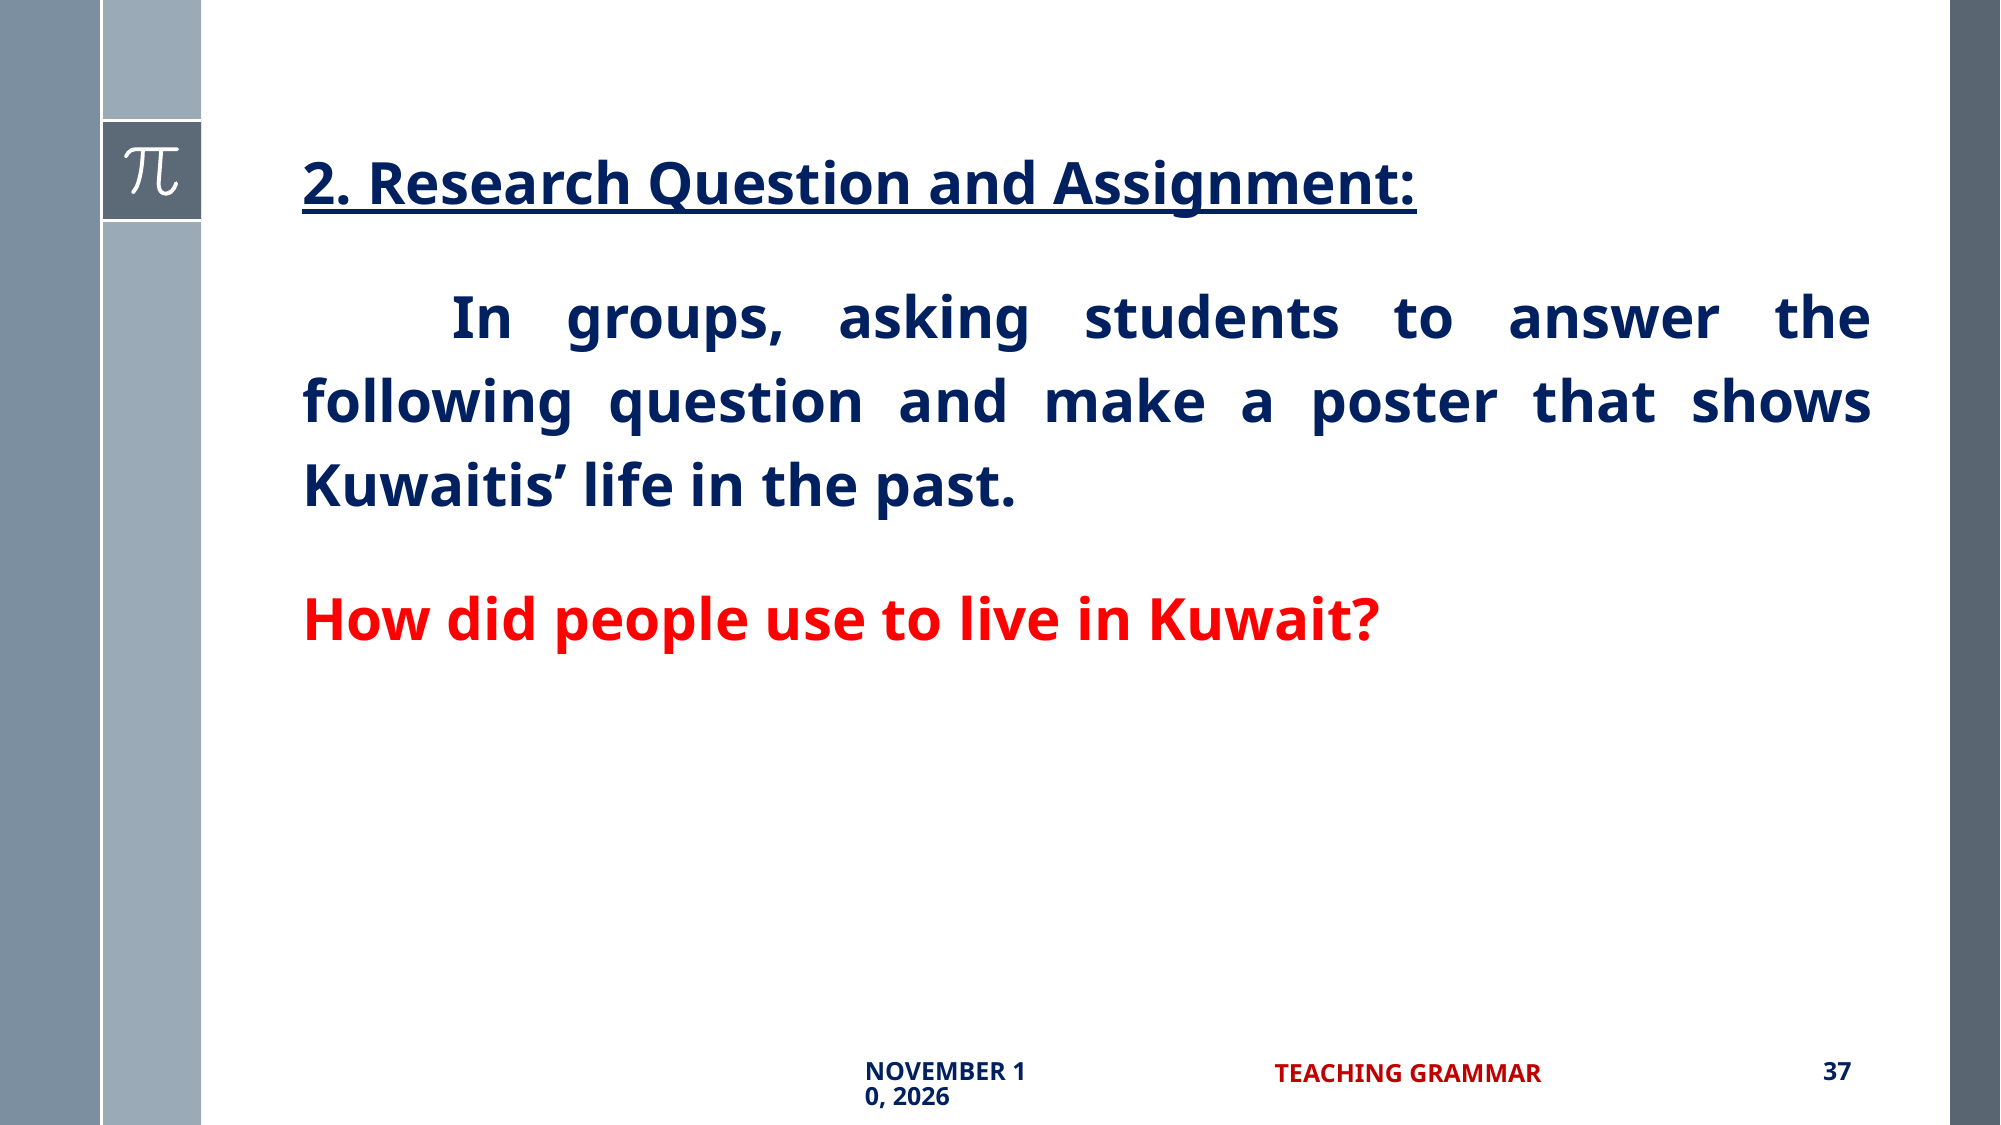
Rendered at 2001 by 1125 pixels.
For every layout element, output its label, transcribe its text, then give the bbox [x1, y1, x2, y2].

footer Teaching Grammar [1082, 1042, 1735, 1103]
slide_number 37 [1766, 1042, 1867, 1103]
list 2. Research Question and Assignment: In groups, asking students to answer the following question and make a poster that shows Kuwaitis’ life in the past. How did people use to live in Kuwait? [287, 125, 1888, 998]
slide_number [849, 1042, 1050, 1103]
